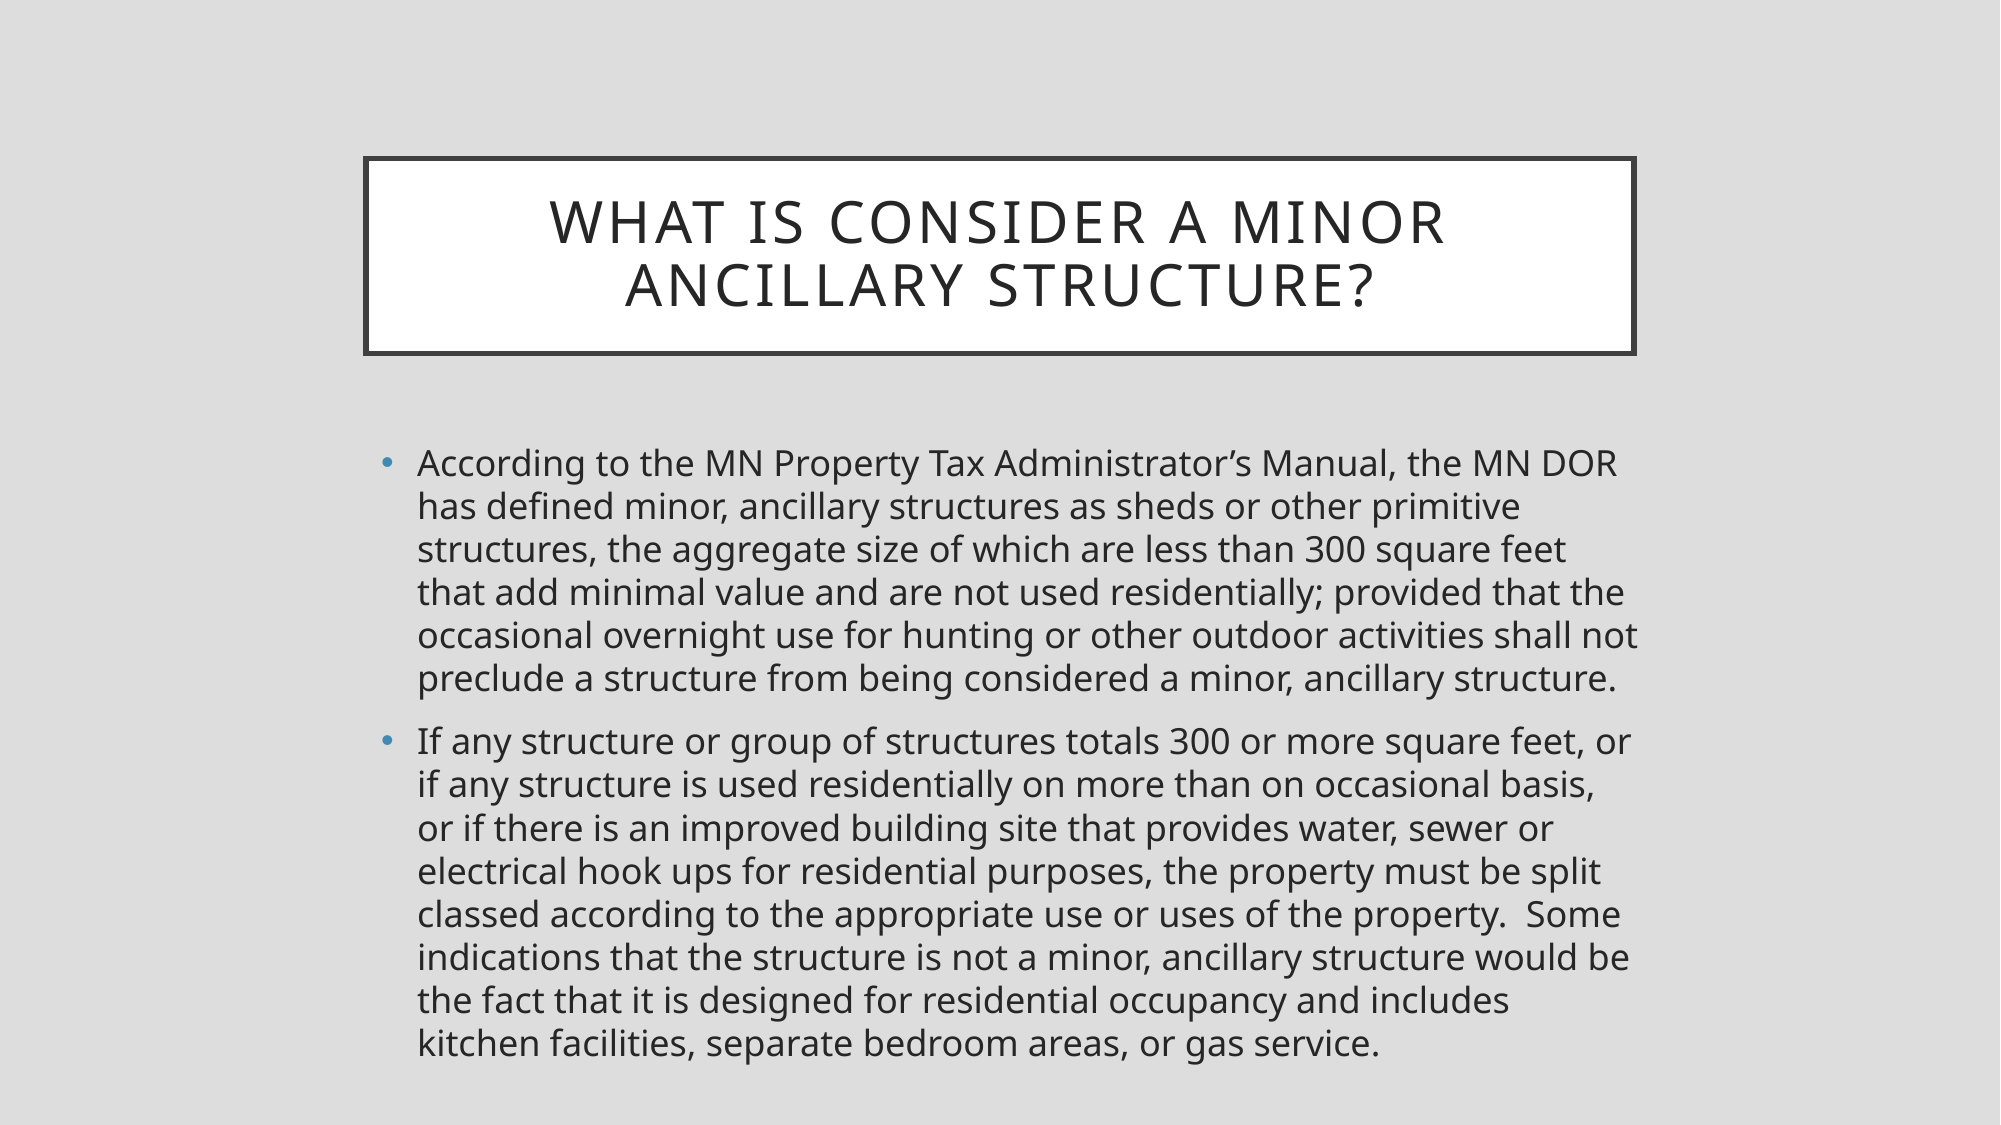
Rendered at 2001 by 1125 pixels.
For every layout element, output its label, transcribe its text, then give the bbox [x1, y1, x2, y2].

title WHAT IS CONSIDER A MINOR ANCILLARY STRUCTURE? [363, 156, 1637, 356]
list According to the MN Property Tax Administrator’s Manual, the MN DOR has defined minor, ancillary structures as sheds or other primitive structures, the aggregate size of which are less than 300 square feet that add minimal value and are not used residentially; provided that the occasional overnight use for hunting or other outdoor activities shall not preclude a structure from being considered a minor, ancillary structure. If any structure or group of structures totals 300 or more square feet, or if any structure is used residentially on more than on occasional basis, or if there is an improved building site that provides water, sewer or electrical hook ups for residential purposes, the property must be split classed according to the appropriate use or uses of the property. Some indications that the structure is not a minor, ancillary structure would be the fact that it is designed for residential occupancy and includes kitchen facilities, separate bedroom areas, or gas service. [366, 432, 1656, 1106]
